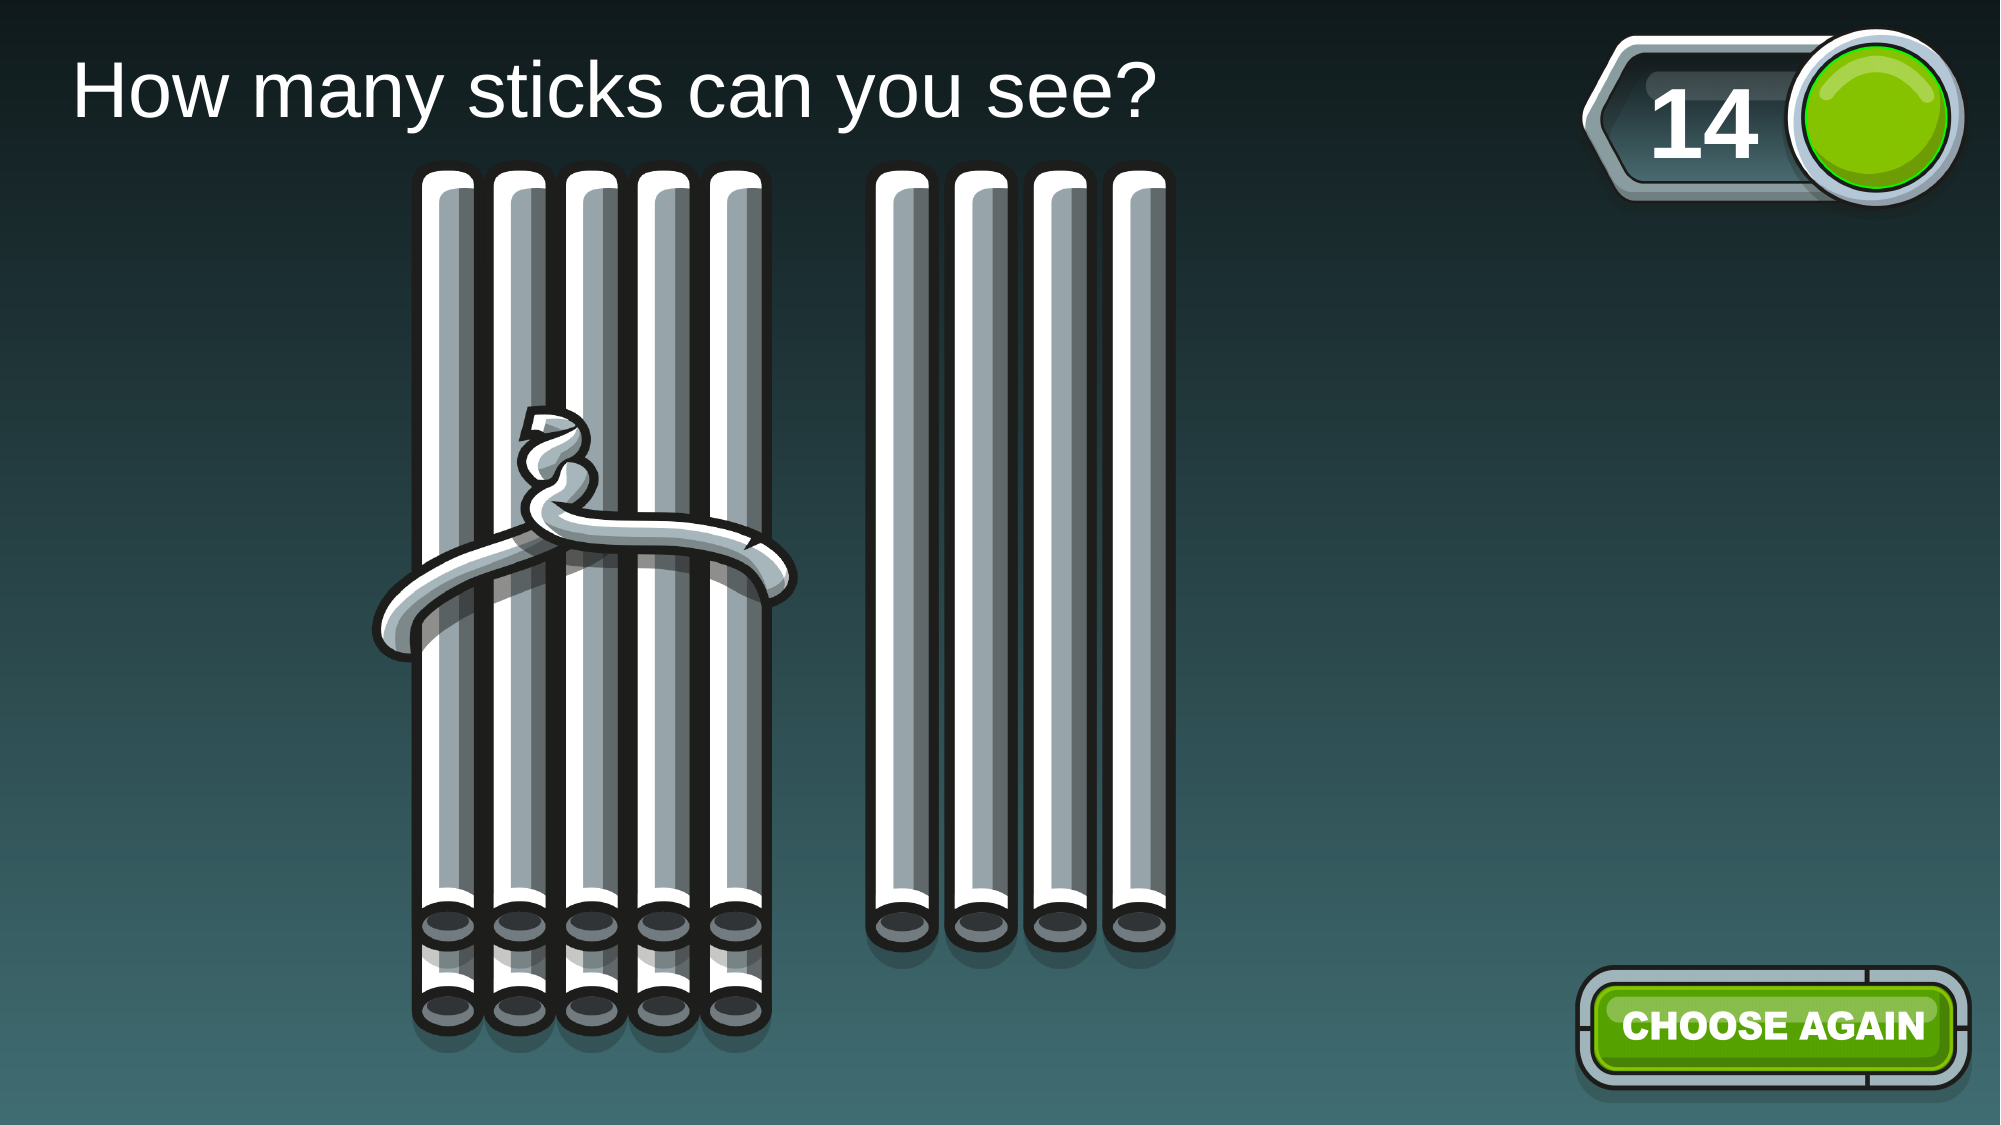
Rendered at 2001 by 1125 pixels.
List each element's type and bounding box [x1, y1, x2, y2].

picture [1023, 160, 1097, 970]
picture [865, 160, 939, 970]
picture [1575, 25, 1971, 221]
picture [371, 160, 798, 1053]
picture [1575, 965, 1972, 1104]
picture [1102, 160, 1176, 970]
picture [944, 160, 1018, 970]
text_box [55, 30, 1252, 161]
